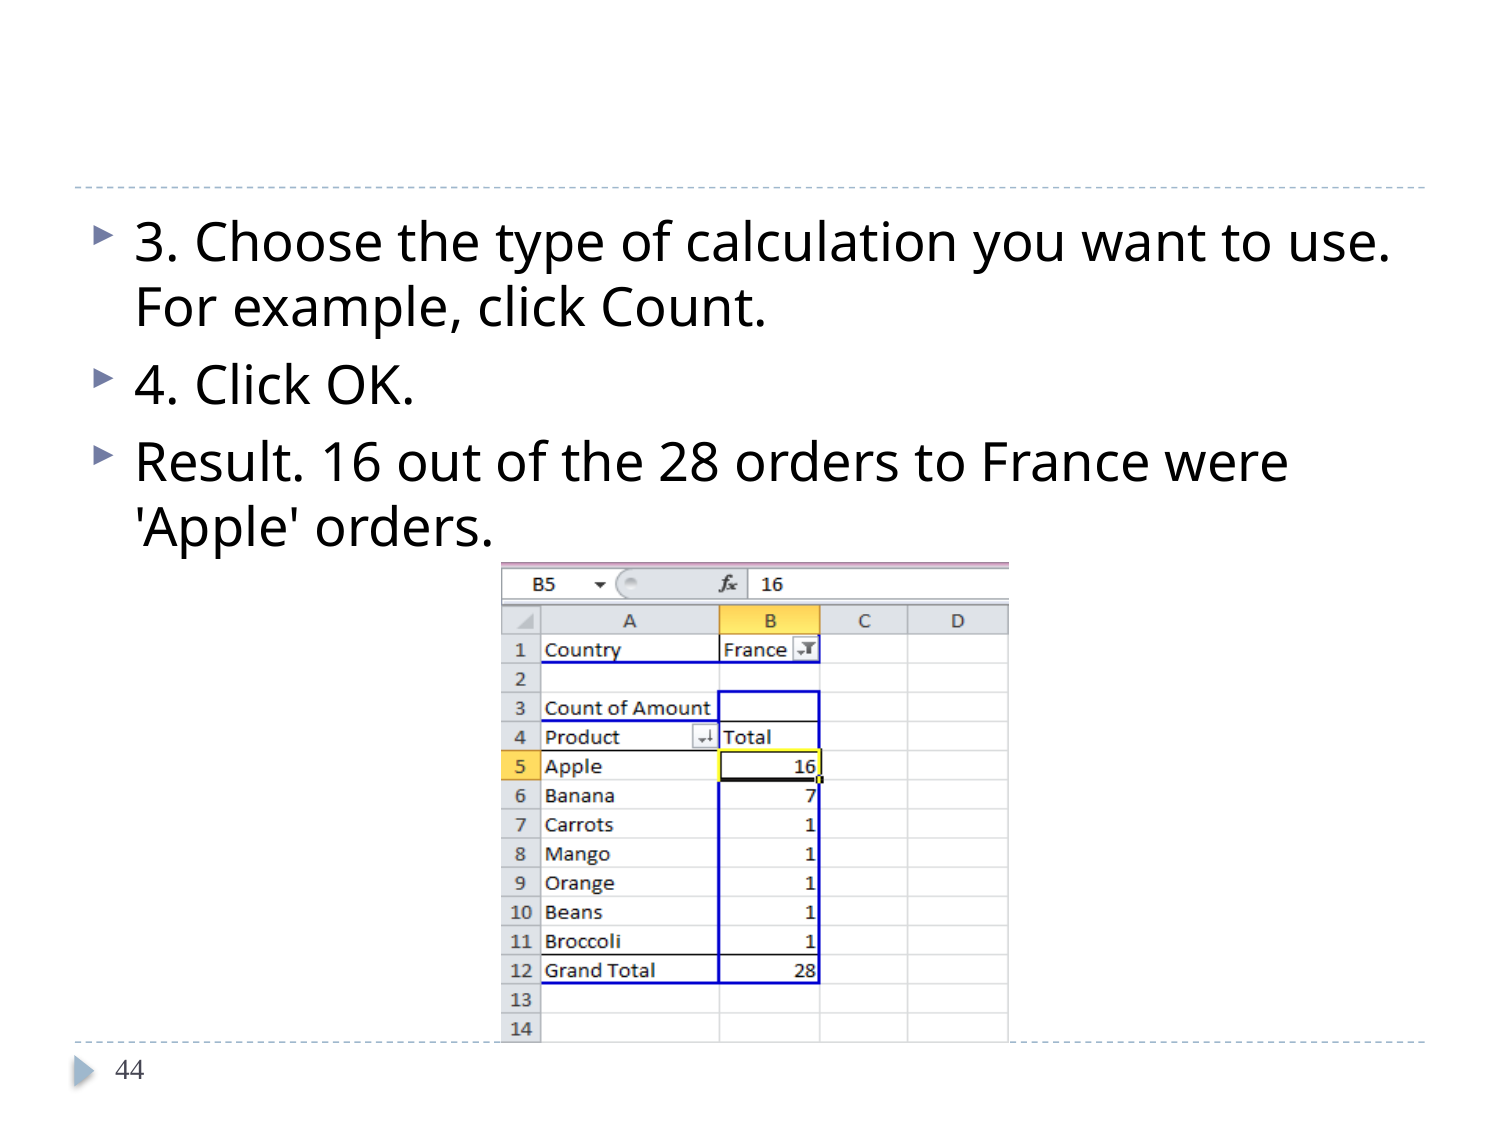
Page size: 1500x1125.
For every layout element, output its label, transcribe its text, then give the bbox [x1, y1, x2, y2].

slide_number 44 [100, 1042, 426, 1103]
list 3. Choose the type of calculation you want to use. For example, click Count. 4. Click OK. Result. 16 out of the 28 orders to France were 'Apple' orders. [74, 199, 1426, 1011]
picture [501, 562, 1009, 1043]
